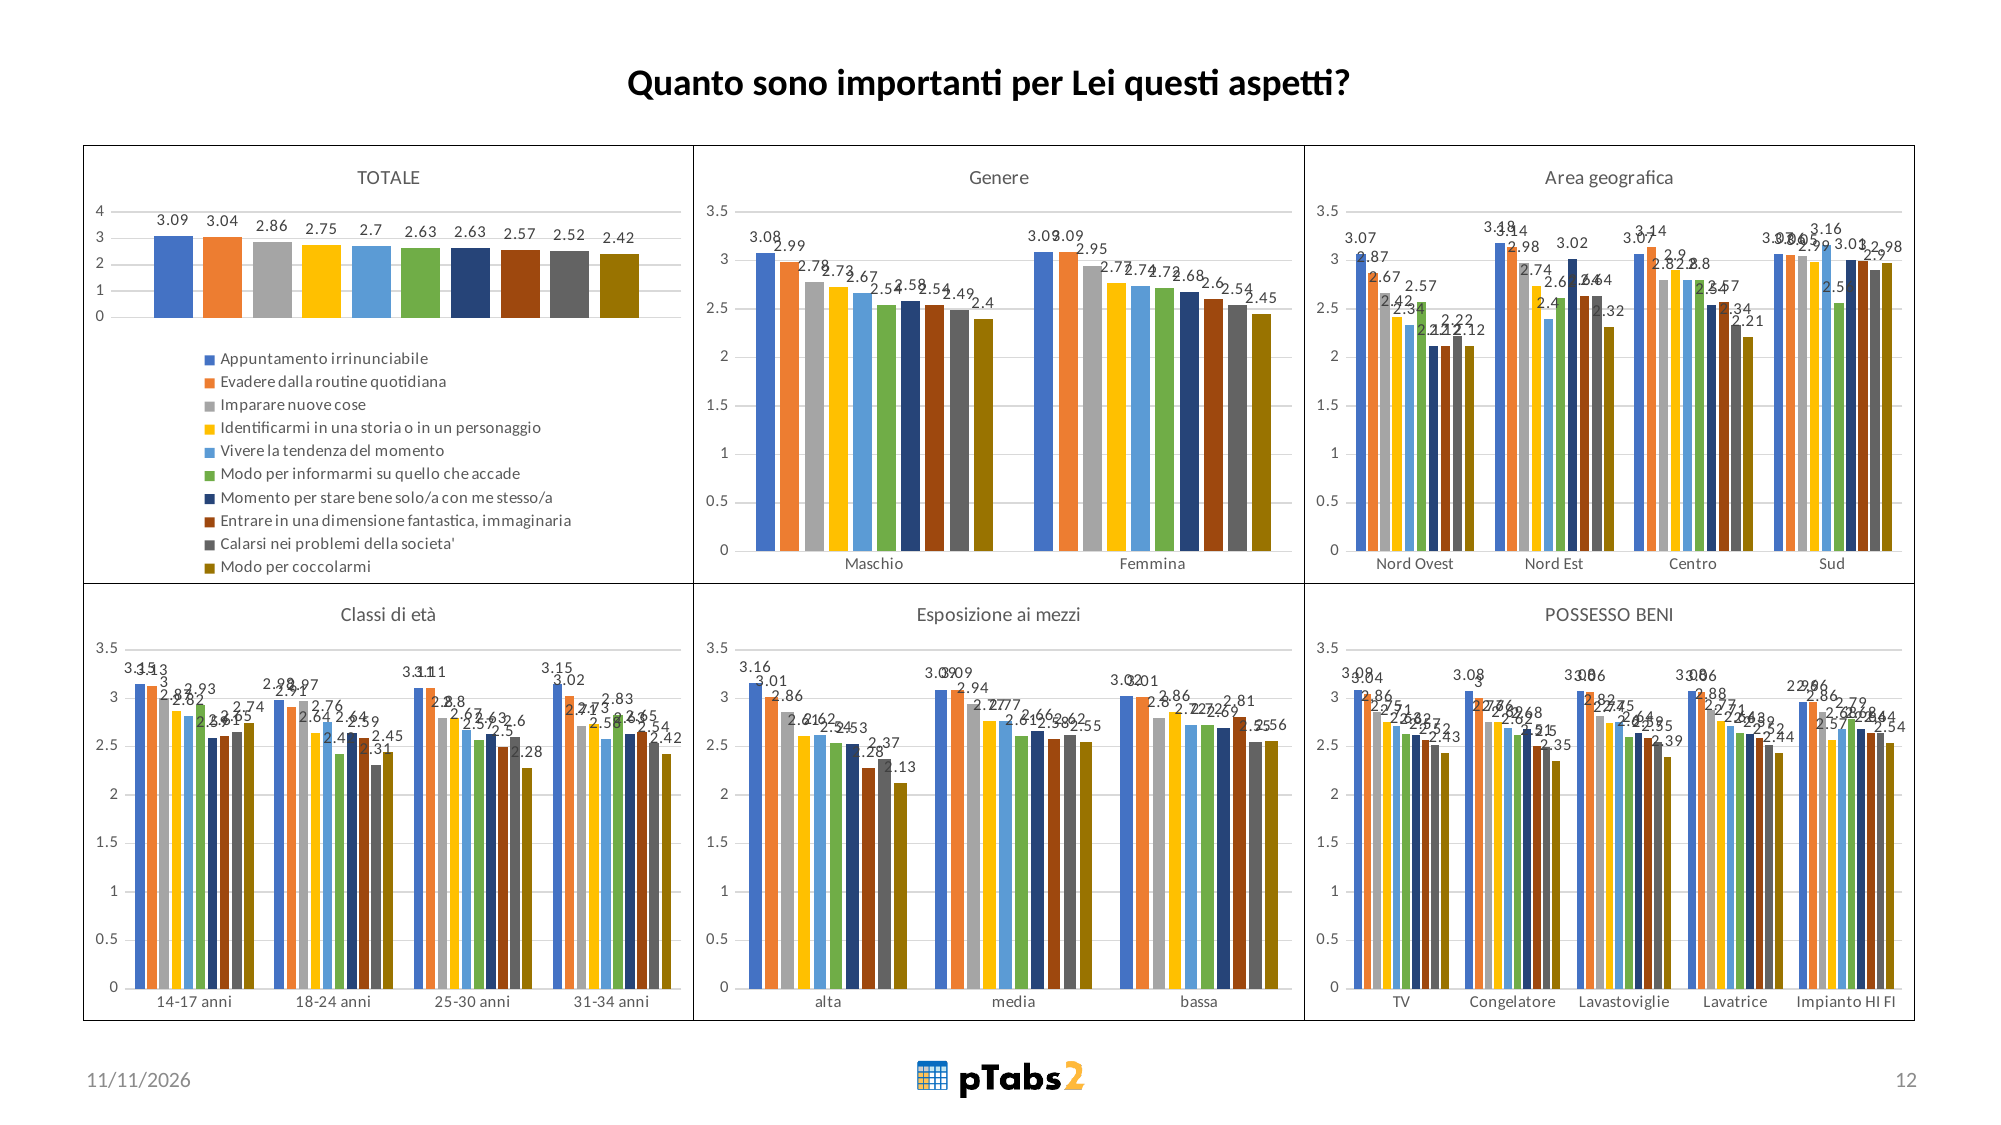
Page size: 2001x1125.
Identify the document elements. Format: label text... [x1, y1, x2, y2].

title Quanto sono importanti per Lei questi aspetti? [104, 52, 1875, 115]
chart [83, 145, 1915, 1021]
slide_number 12 [1482, 1055, 1933, 1103]
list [913, 1058, 1087, 1100]
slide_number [70, 1055, 512, 1103]
